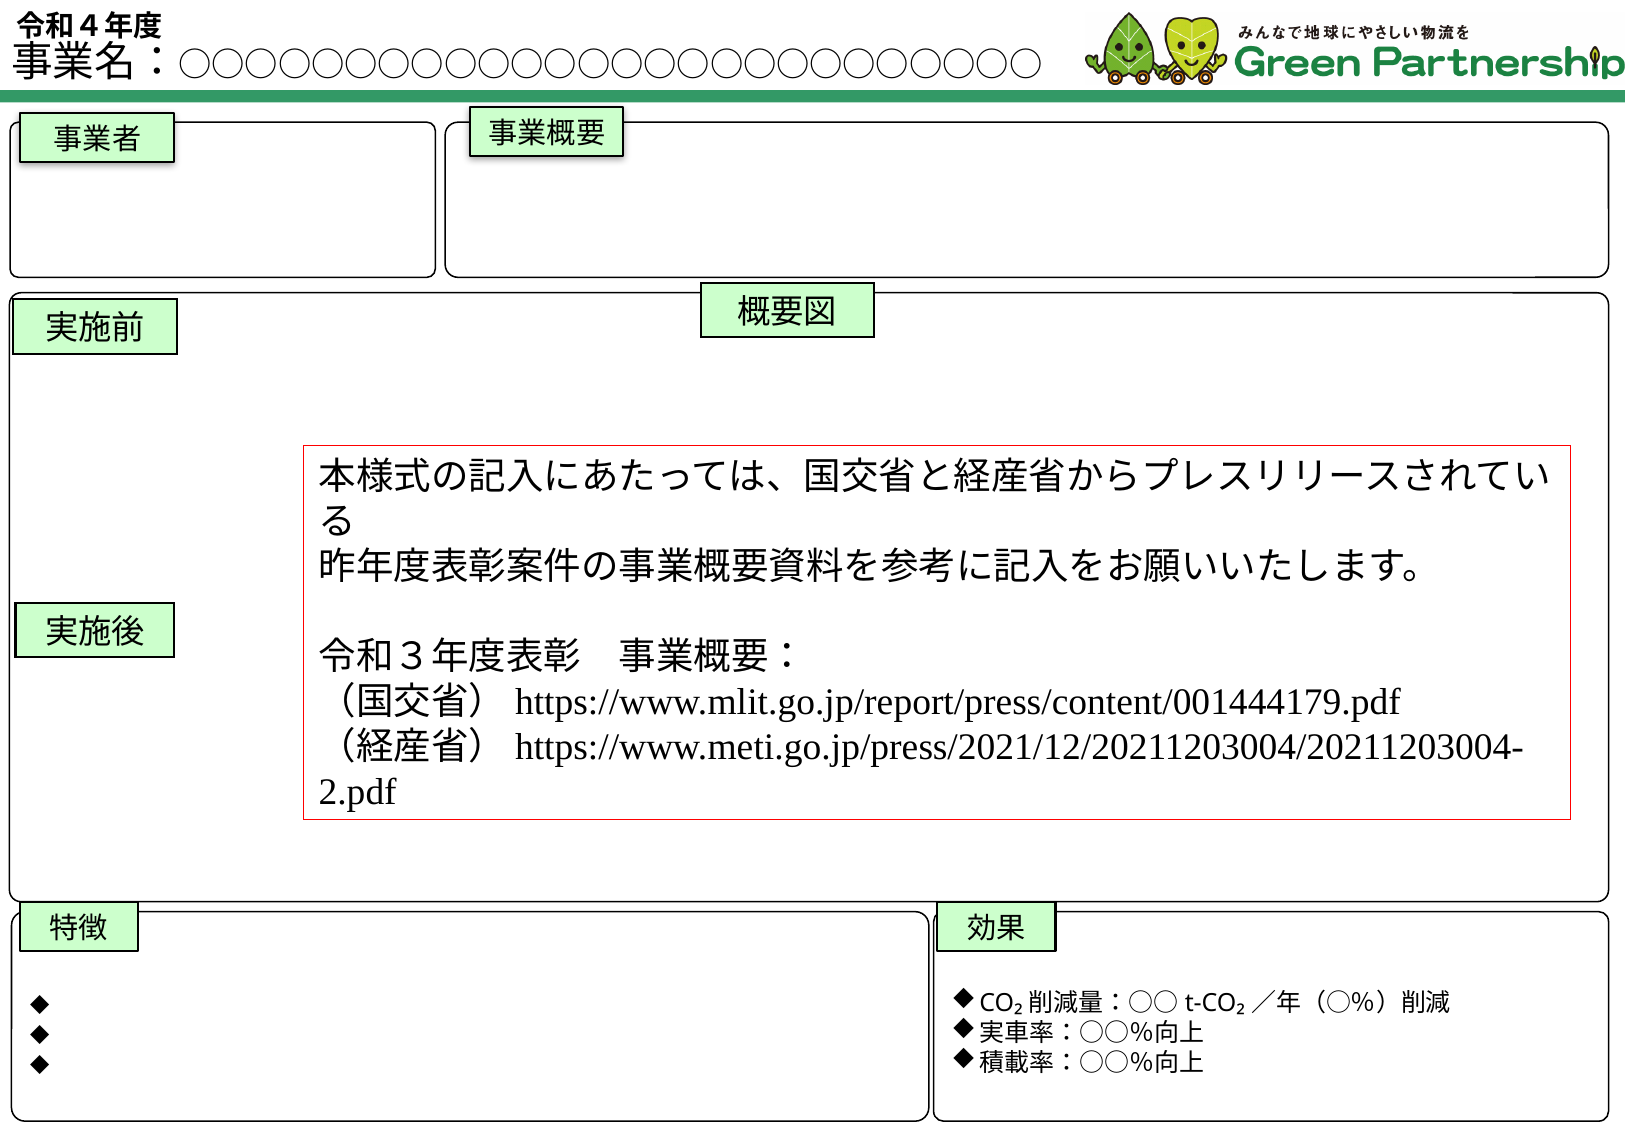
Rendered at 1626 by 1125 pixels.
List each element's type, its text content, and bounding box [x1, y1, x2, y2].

text_box CO₂削減量：○○t-CO₂／年（○％）削減 実車率：○○％向上 積載率：○○％向上 [933, 911, 1609, 1122]
picture [1085, 12, 1625, 85]
text_box 効果 [937, 901, 1056, 952]
text_box 本様式の記入にあたっては、国交省と経産省からプレスリリースされている 昨年度表彰案件の事業概要資料を参考に記入をお願いいたします。 令和３年度表彰 事業概要： （国交省）https://www.mlit.go.jp/report/press/content/001444179.pdf （経産省）https://www.meti.go.jp/press/2021/12/20211203004/20211203004-2.pdf [303, 445, 1571, 820]
text_box 概要図 [701, 282, 874, 338]
text_box [443, 120, 1611, 280]
text_box [7, 120, 438, 280]
text_box 事業概要 [469, 106, 624, 157]
text_box 事業者 [19, 112, 175, 163]
text_box 事業名：○○○○○○○○○○○○○○○○○○○○○○○○○○ [0, 26, 1622, 96]
text_box 実施前 [13, 299, 177, 354]
text_box 令和４年度 [1, 0, 198, 50]
text_box ◆ ◆ ◆ [11, 911, 929, 1122]
text_box 実施後 [15, 602, 175, 658]
text_box 特徴 [20, 901, 138, 952]
text_box [7, 290, 1611, 904]
